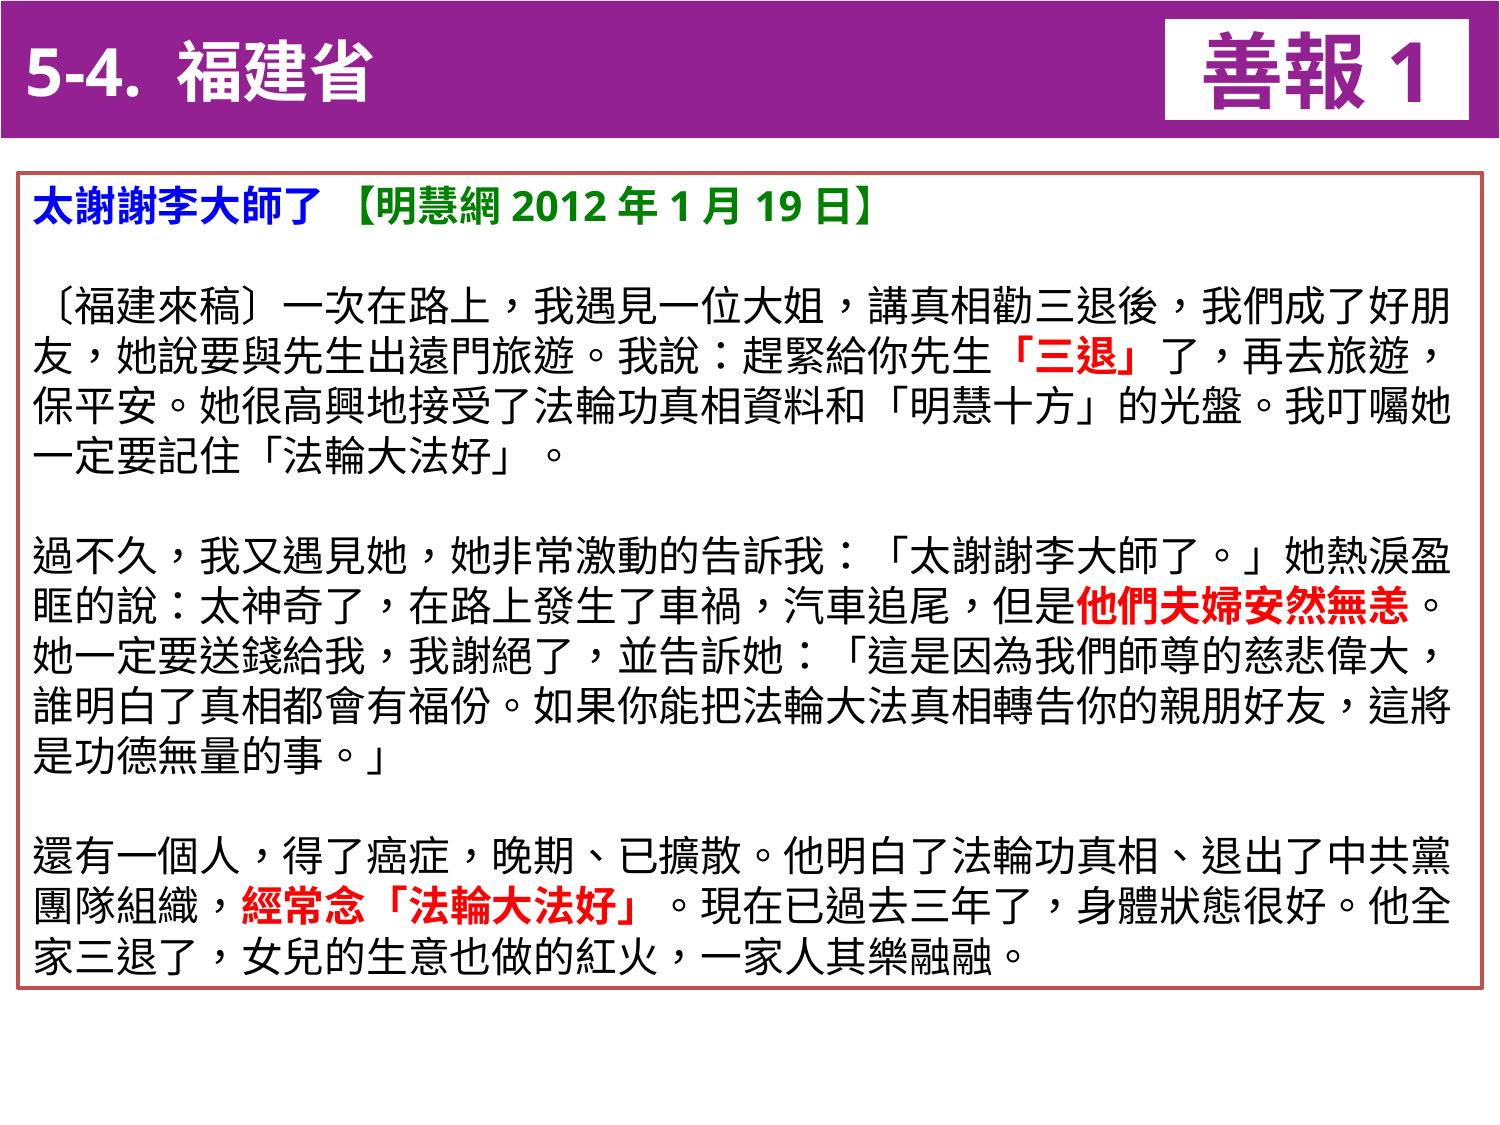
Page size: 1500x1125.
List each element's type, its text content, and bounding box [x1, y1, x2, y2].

text_box 太謝謝李大師了 【明慧網2012年1月19日】 〔福建來稿〕一次在路上，我遇見一位大姐，講真相勸三退後，我們成了好朋友，她說要與先生出遠門旅遊。我說：趕緊給你先生「三退」了，再去旅遊，保平安。她很高興地接受了法輪功真相資料和「明慧十方」的光盤。我叮囑她一定要記住「法輪大法好」。 過不久，我又遇見她，她非常激動的告訴我：「太謝謝李大師了。」她熱淚盈眶的說：太神奇了，在路上發生了車禍，汽車追尾，但是他們夫婦安然無恙。她一定要送錢給我，我謝絕了，並告訴她：「這是因為我們師尊的慈悲偉大，誰明白了真相都會有福份。如果你能把法輪大法真相轉告你的親朋好友，這將是功德無量的事。」 還有一個人，得了癌症，晚期、已擴散。他明白了法輪功真相、退出了中共黨團隊組織，經常念「法輪大法好」。現在已過去三年了，身體狀態很好。他全家三退了，女兒的生意也做的紅火，一家人其樂融融。 [16, 171, 1484, 990]
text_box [0, 0, 1500, 139]
